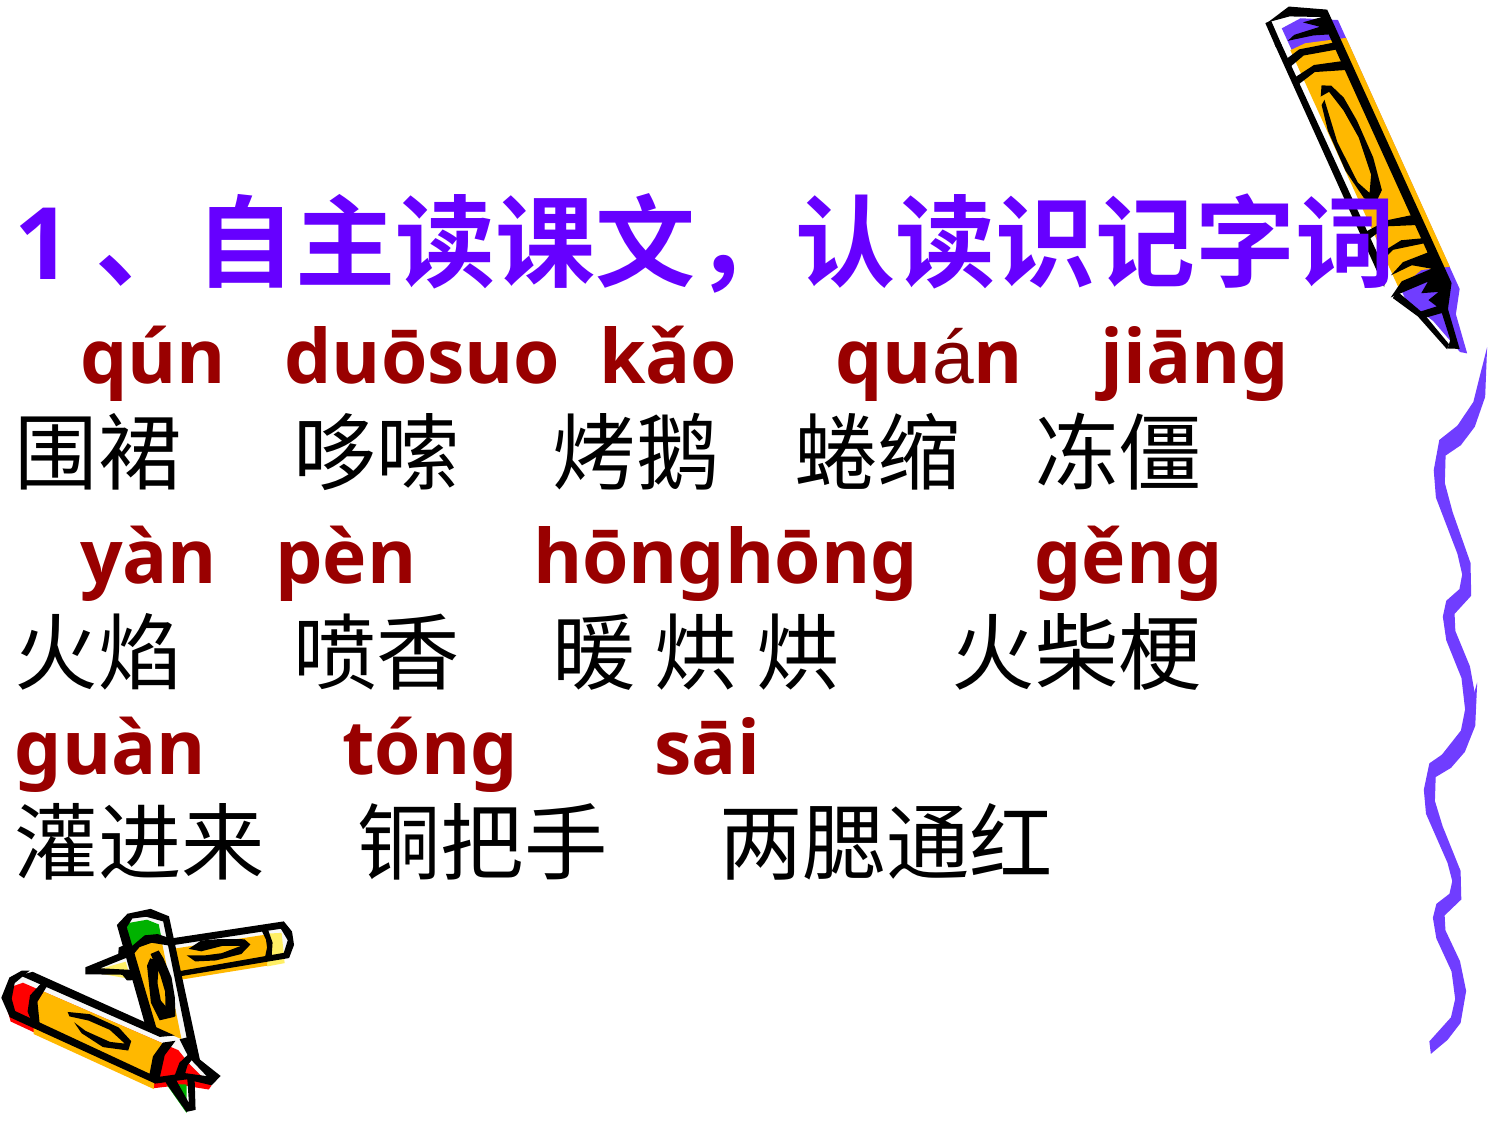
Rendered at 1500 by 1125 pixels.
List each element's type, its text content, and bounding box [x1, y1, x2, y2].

text_box 1、自主读课文，认读识记字词 qún duōsuo kǎo quán jiāng 围裙 哆嗦 烤鹅 蜷缩 冻僵 yàn pèn hōnghōng gěng 火焰 喷香 暖 烘 烘 火柴梗 guàn tóng sāi 灌进来 铜把手 两腮通红 [0, 172, 1500, 898]
